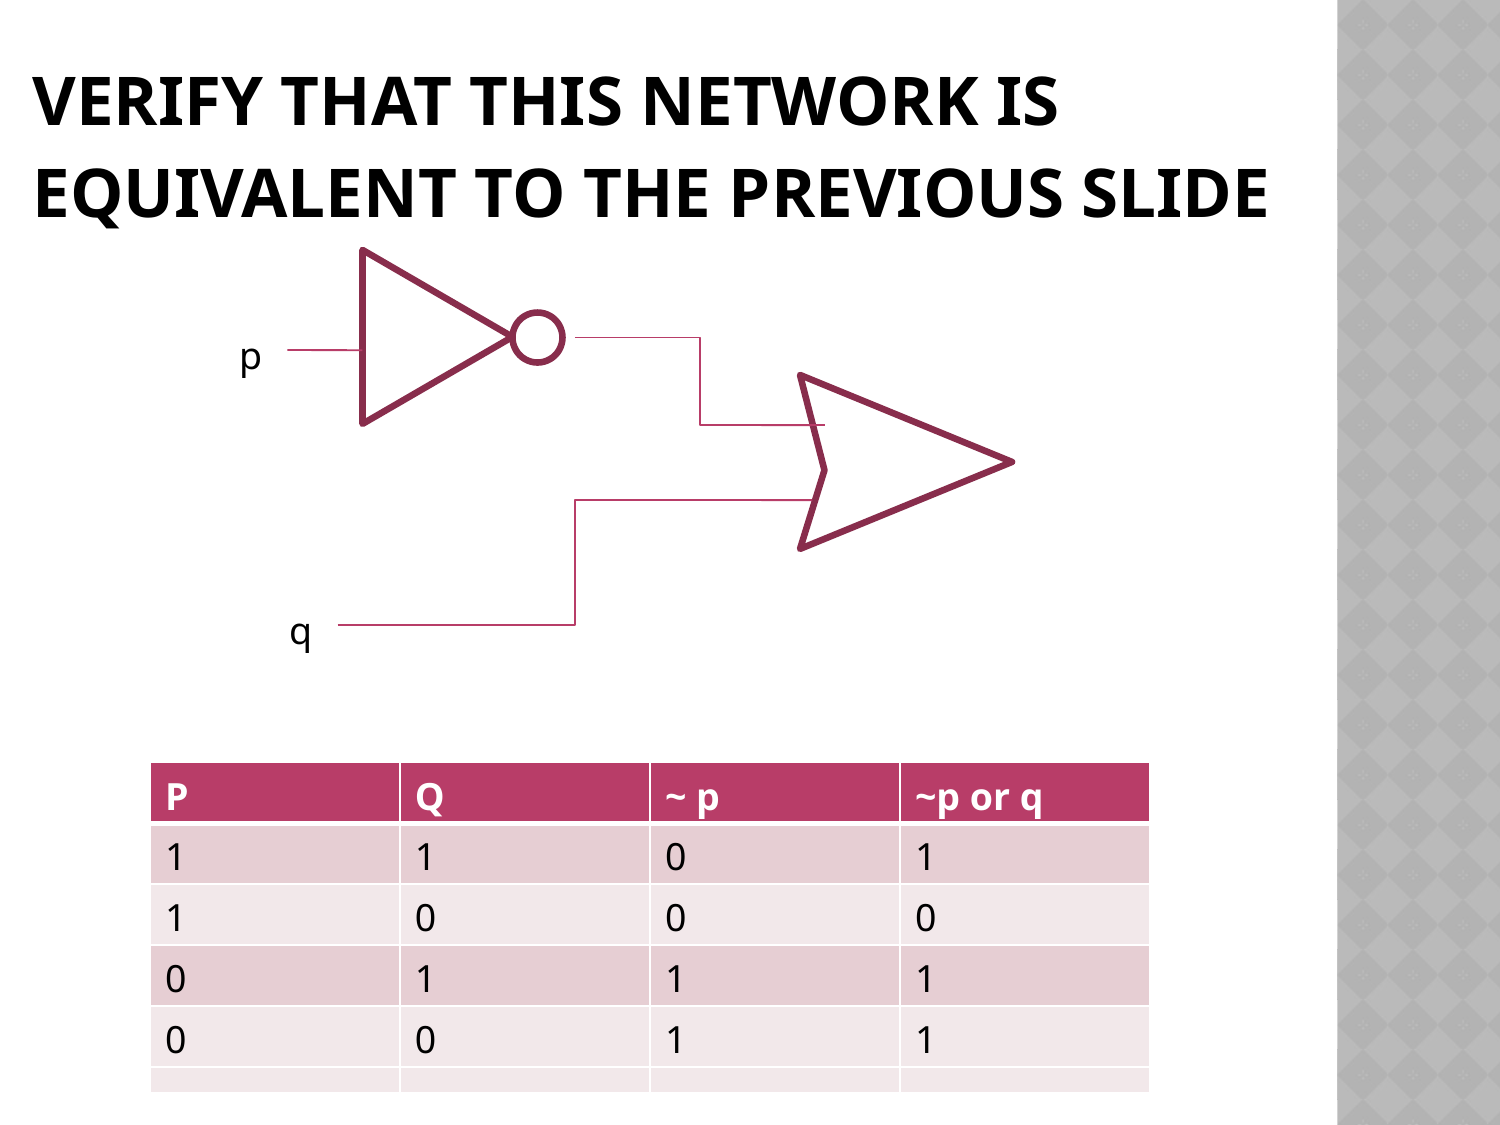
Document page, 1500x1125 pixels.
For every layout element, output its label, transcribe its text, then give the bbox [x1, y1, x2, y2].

table_cell 0 [651, 826, 899, 883]
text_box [574, 336, 826, 426]
table_cell 1 [901, 1007, 1149, 1066]
table_cell 0 [401, 1007, 649, 1066]
table_cell 1 [651, 946, 899, 1005]
table_cell 1 [651, 1007, 899, 1066]
table_cell [651, 1068, 899, 1092]
table_cell 0 [651, 885, 899, 944]
table_cell 1 [151, 826, 399, 883]
table_header ~p or q [901, 763, 1149, 821]
title Verify that this network is equivalent to the previous slide [24, 50, 1325, 238]
table_cell 0 [151, 1007, 399, 1066]
text_box p [224, 324, 277, 385]
table_cell 1 [901, 826, 1149, 883]
table_cell [901, 1068, 1149, 1092]
table_header ~ p [651, 763, 899, 821]
table_cell 0 [151, 946, 399, 1005]
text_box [337, 499, 813, 626]
text_box q [274, 599, 327, 660]
table_cell [401, 1068, 649, 1092]
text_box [287, 249, 563, 425]
table_header P [151, 763, 399, 821]
table_cell 0 [901, 885, 1149, 944]
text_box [736, 374, 1013, 550]
table_cell 1 [401, 946, 649, 1005]
table_cell 0 [401, 885, 649, 944]
table_header Q [401, 763, 649, 821]
table_cell [151, 1068, 399, 1092]
table_cell 1 [901, 946, 1149, 1005]
table_cell 1 [401, 826, 649, 883]
table_cell 1 [151, 885, 399, 944]
